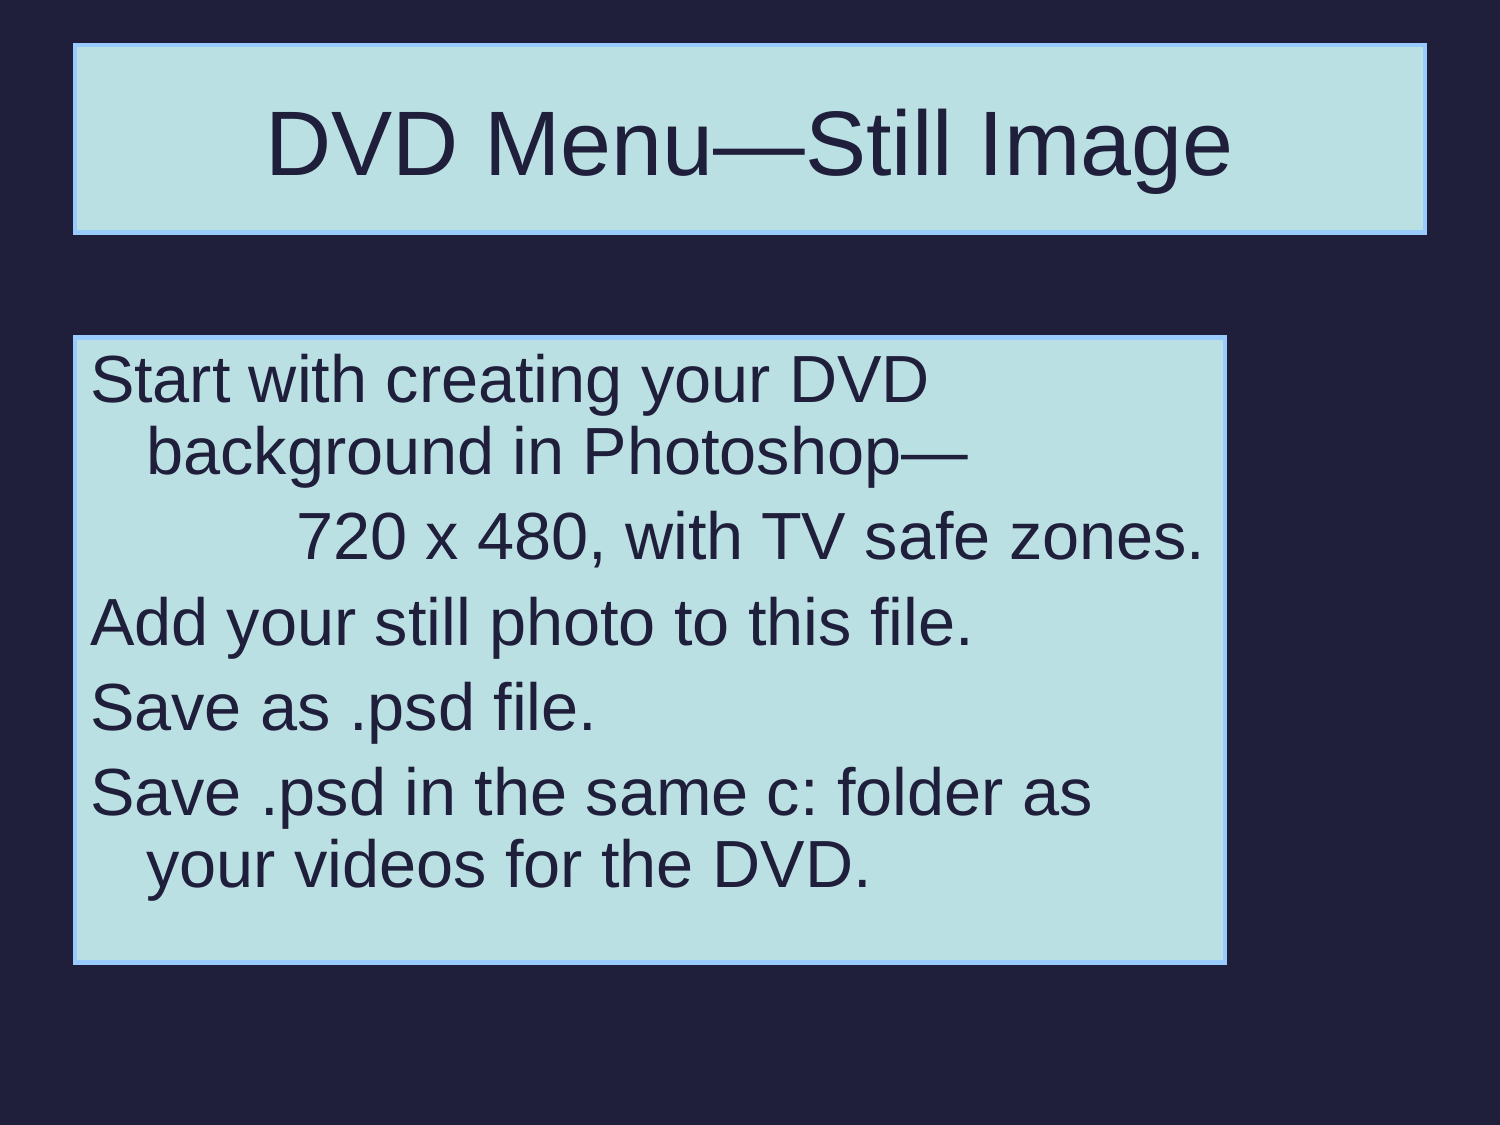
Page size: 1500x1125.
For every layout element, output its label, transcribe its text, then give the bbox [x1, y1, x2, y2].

list Start with creating your DVD background in Photoshop— 720 x 480, with TV safe zones. Add your still photo to this file. Save as .psd file. Save .psd in the same c: folder as your videos for the DVD. [74, 337, 1226, 963]
title DVD Menu—Still Image [74, 44, 1426, 233]
